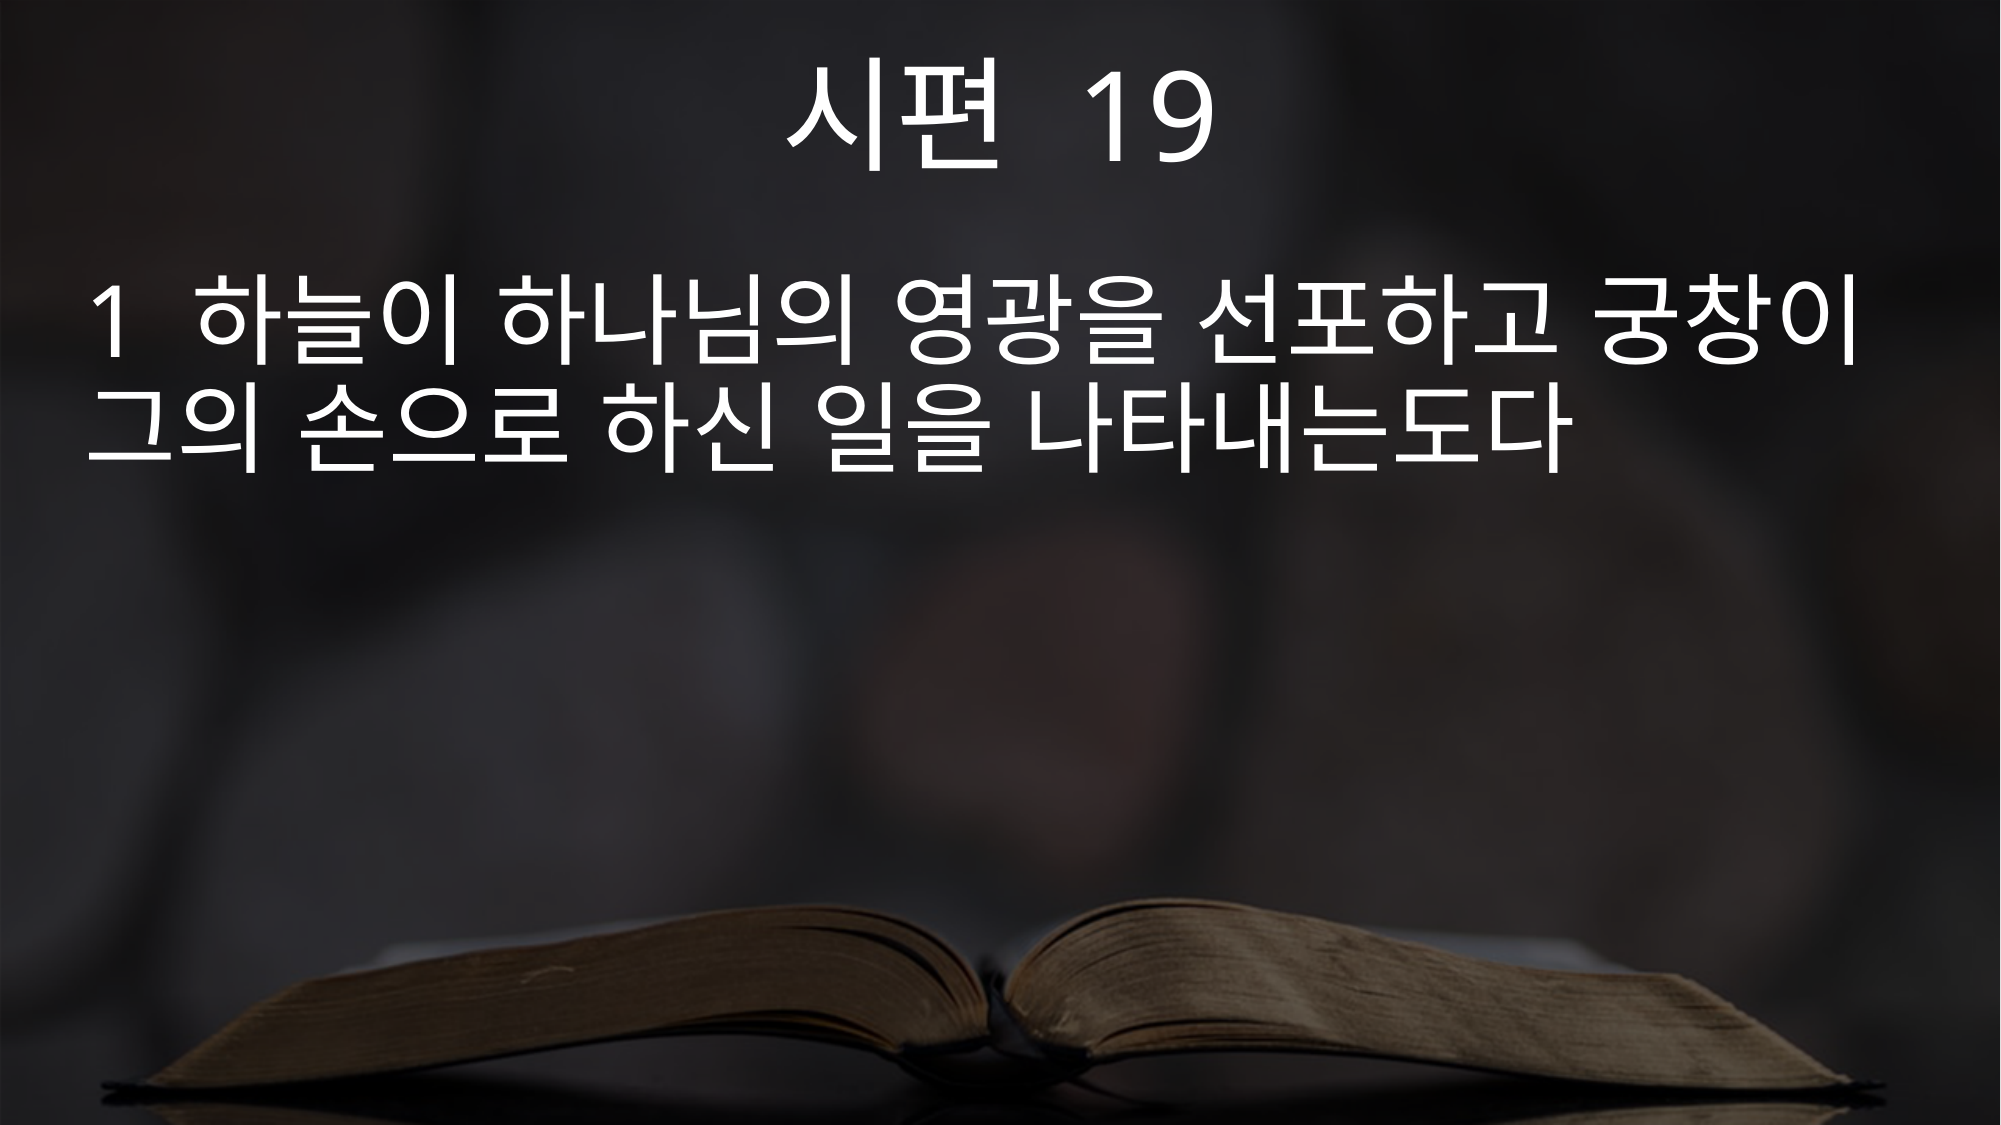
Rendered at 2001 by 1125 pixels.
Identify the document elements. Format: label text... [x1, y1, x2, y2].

picture [0, 0, 2001, 1125]
footer 시편 19 [0, 32, 2000, 192]
list 1 하늘이 하나님의 영광을 선포하고 궁창이 그의 손으로 하신 일을 나타내는도다 [69, 263, 1953, 423]
